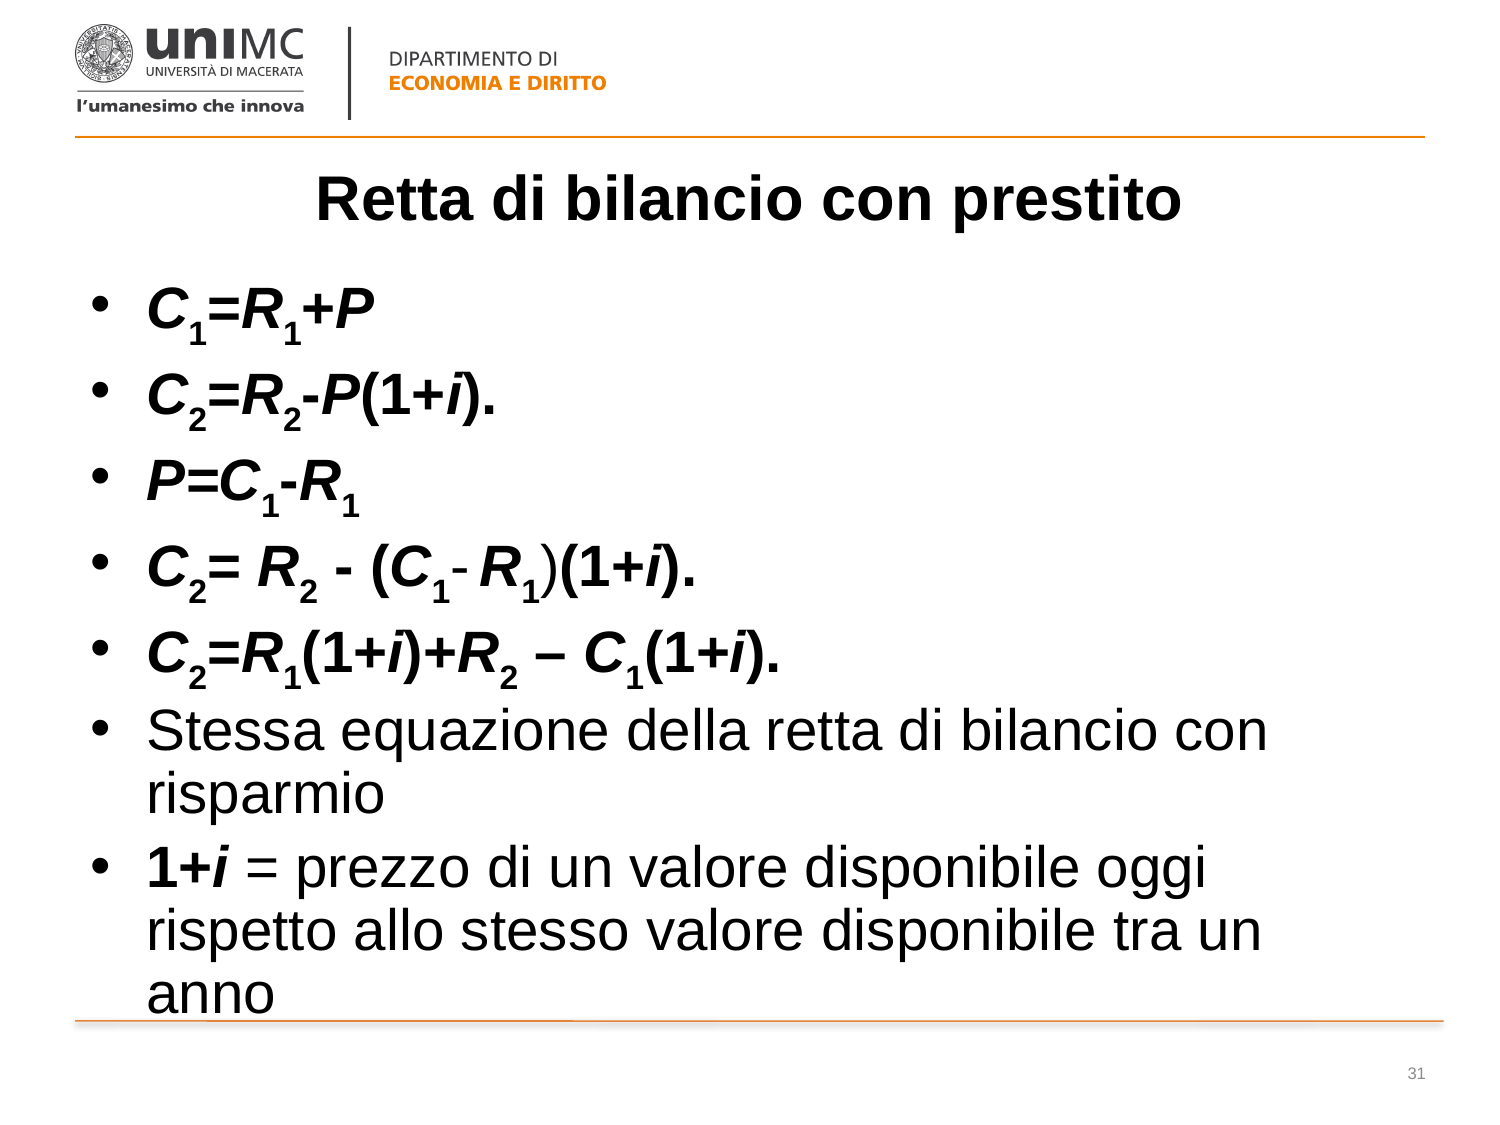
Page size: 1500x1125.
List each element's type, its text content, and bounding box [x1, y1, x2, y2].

slide_number 31 [1091, 1042, 1442, 1103]
list C1=R1+P C2=R2-P(1+i). P=C1-R1 C2= R2 - (C1- R1)(1+i). C2=R1(1+i)+R2 – C1(1+i). Stessa equazione della retta di bilancio con risparmio 1+i = prezzo di un valore disponibile oggi rispetto allo stesso valore disponibile tra un anno [75, 262, 1425, 1005]
title Retta di bilancio con prestito [75, 149, 1425, 241]
picture [75, 24, 1425, 138]
